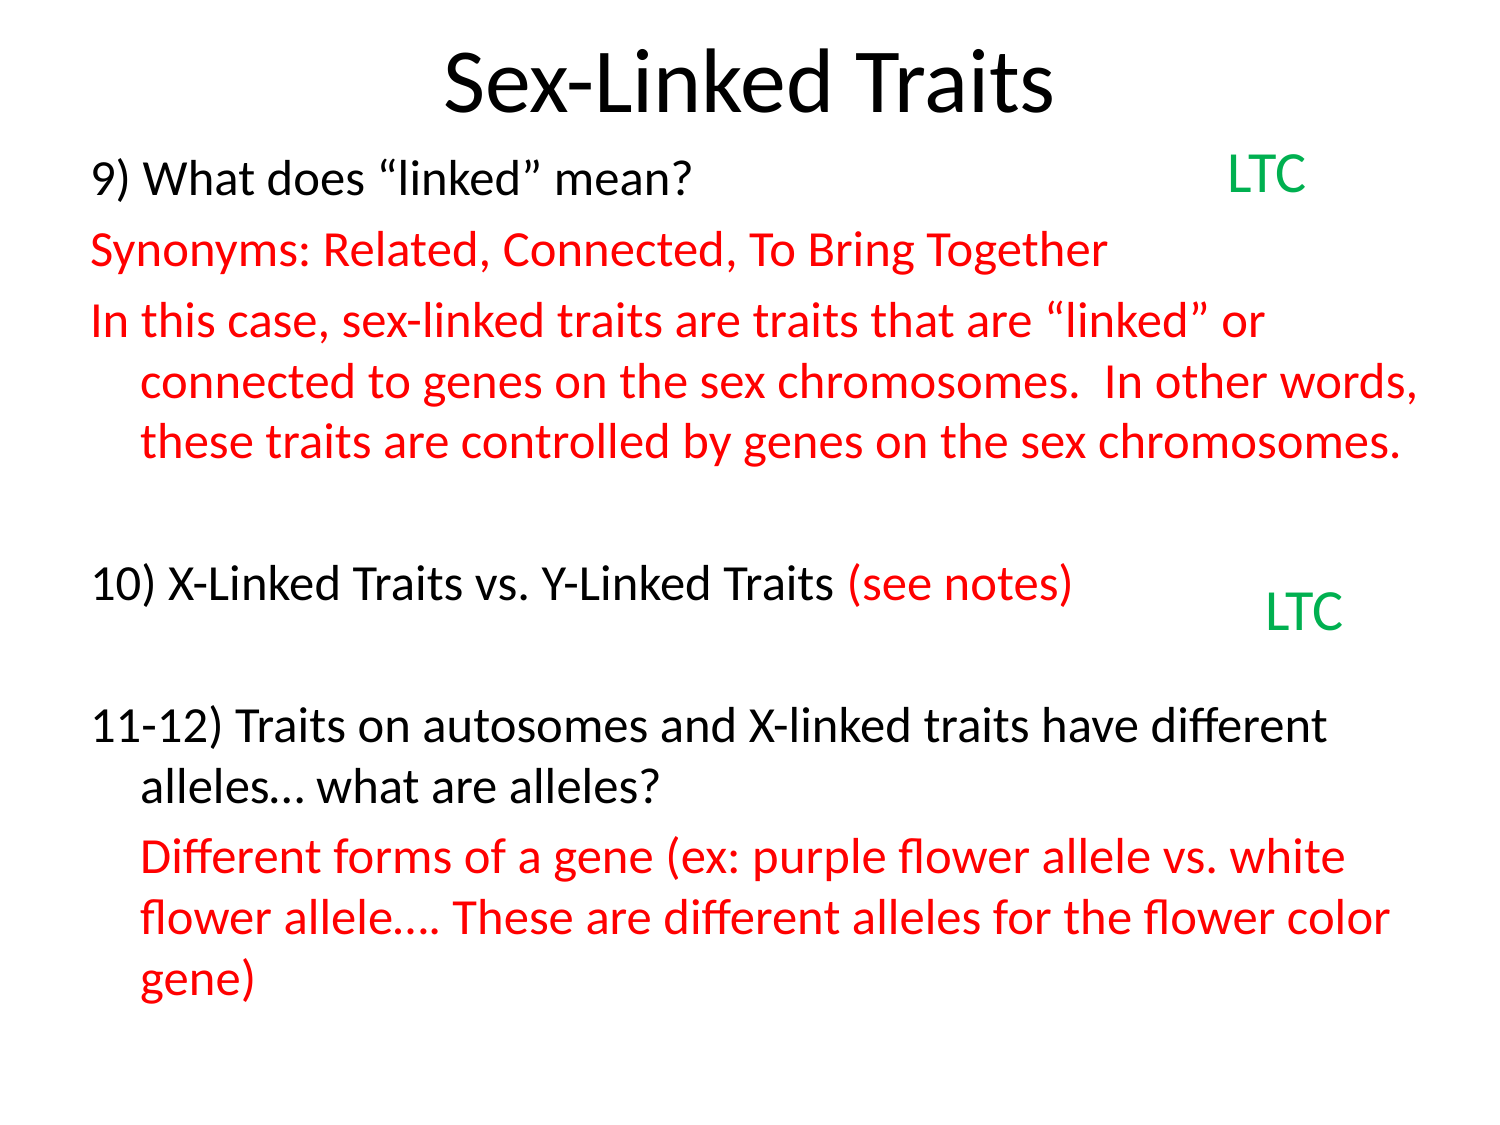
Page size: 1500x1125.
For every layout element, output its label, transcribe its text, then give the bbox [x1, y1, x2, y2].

text_box LTC [1250, 564, 1359, 649]
list 9) What does “linked” mean? Synonyms: Related, Connected, To Bring Together In this case, sex-linked traits are traits that are “linked” or connected to genes on the sex chromosomes. In other words, these traits are controlled by genes on the sex chromosomes. 10) X-Linked Traits vs. Y-Linked Traits (see notes) 11-12) Traits on autosomes and X-linked traits have different alleles… what are alleles? Different forms of a gene (ex: purple flower allele vs. white flower allele…. These are different alleles for the flower color gene) [75, 137, 1450, 1088]
text_box LTC [1213, 126, 1322, 212]
title Sex-Linked Traits [75, 0, 1425, 137]
